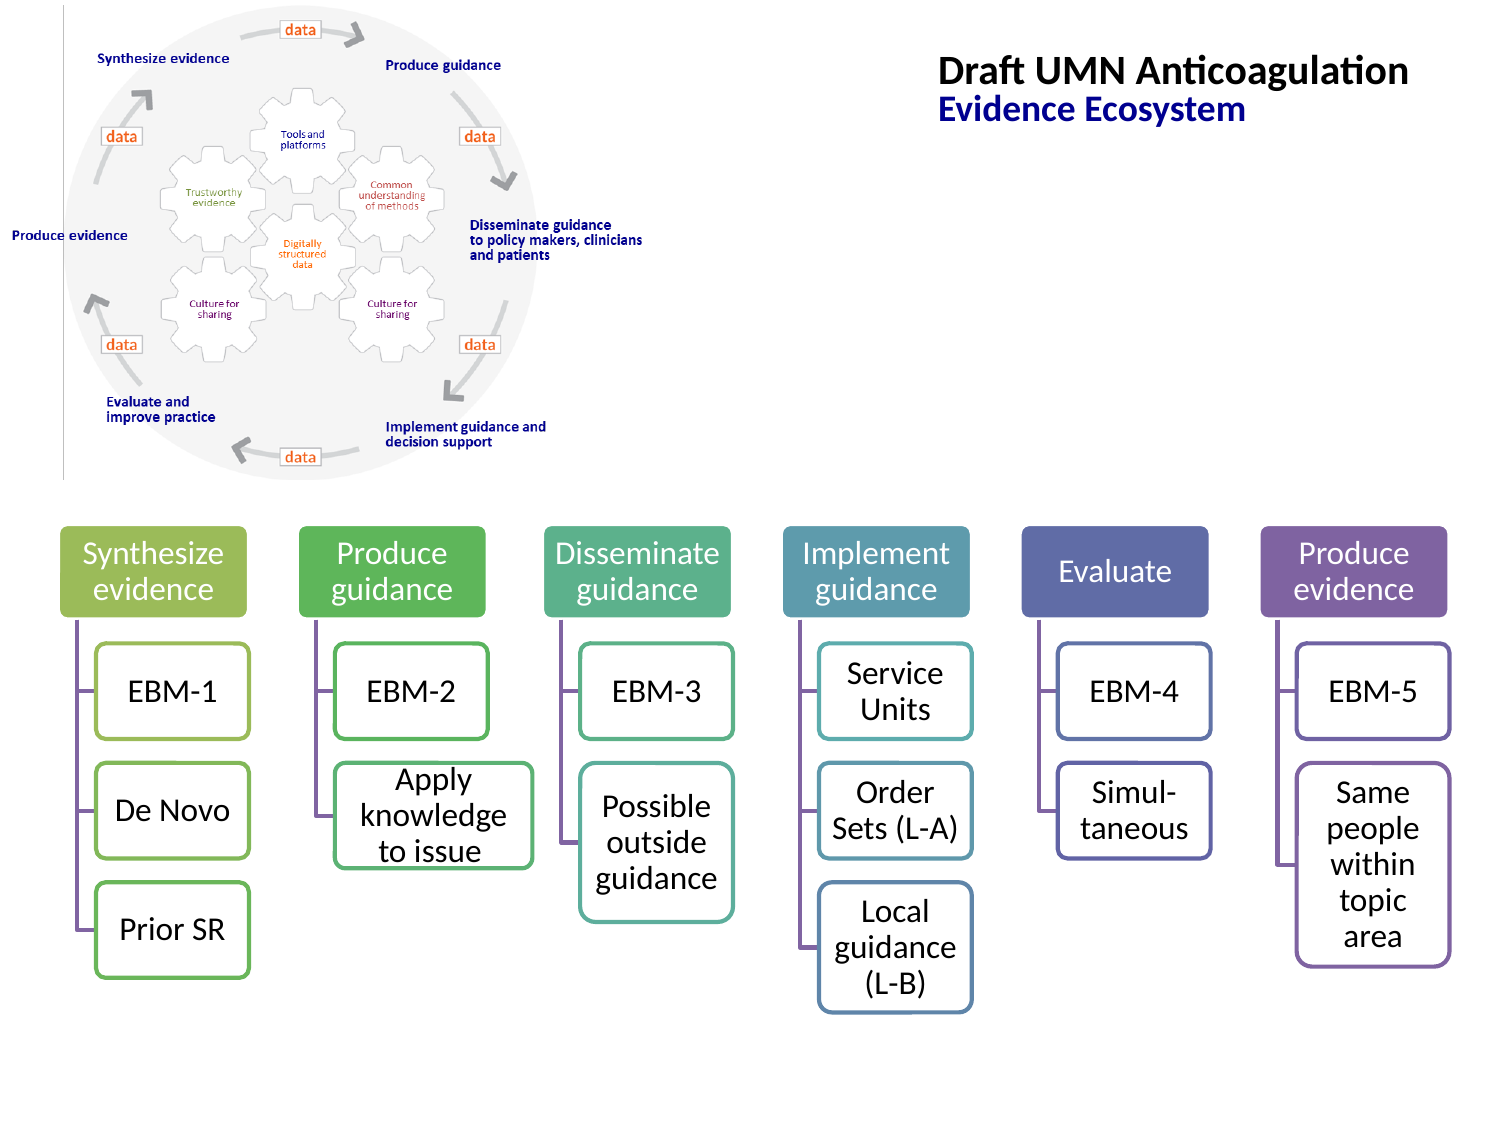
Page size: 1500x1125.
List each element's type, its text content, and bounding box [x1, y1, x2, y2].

text_box Draft UMN Anticoagulation Evidence Ecosystem [923, 45, 1425, 177]
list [0, 5, 663, 480]
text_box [57, 523, 1450, 1013]
